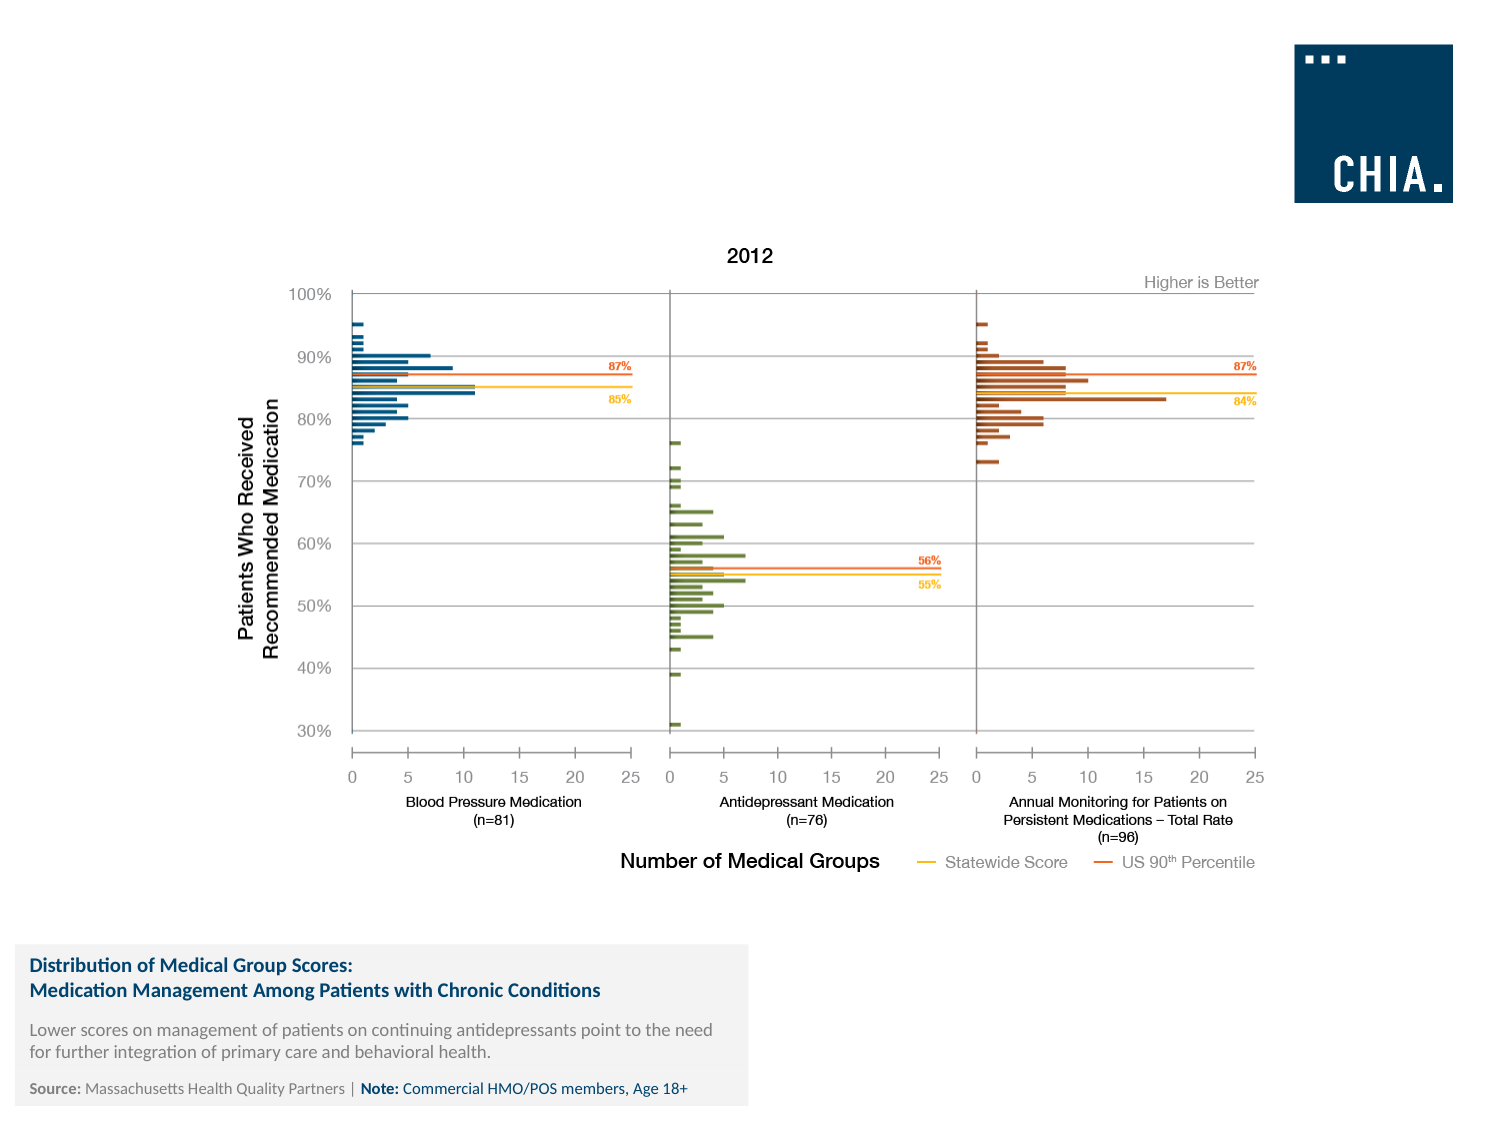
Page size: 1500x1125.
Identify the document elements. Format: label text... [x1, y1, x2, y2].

picture [1260, 17, 1486, 243]
list Lower scores on management of patients on continuing antidepressants point to the need for further integration of primary care and behavioral health. [14, 1010, 749, 1070]
picture [224, 245, 1276, 876]
list Distribution of Medical Group Scores: Medication Management Among Patients with Chronic Conditions [14, 944, 749, 1010]
list Source: Massachusetts Health Quality Partners | Note: Commercial HMO/POS members, Age 18+ [14, 1070, 749, 1106]
